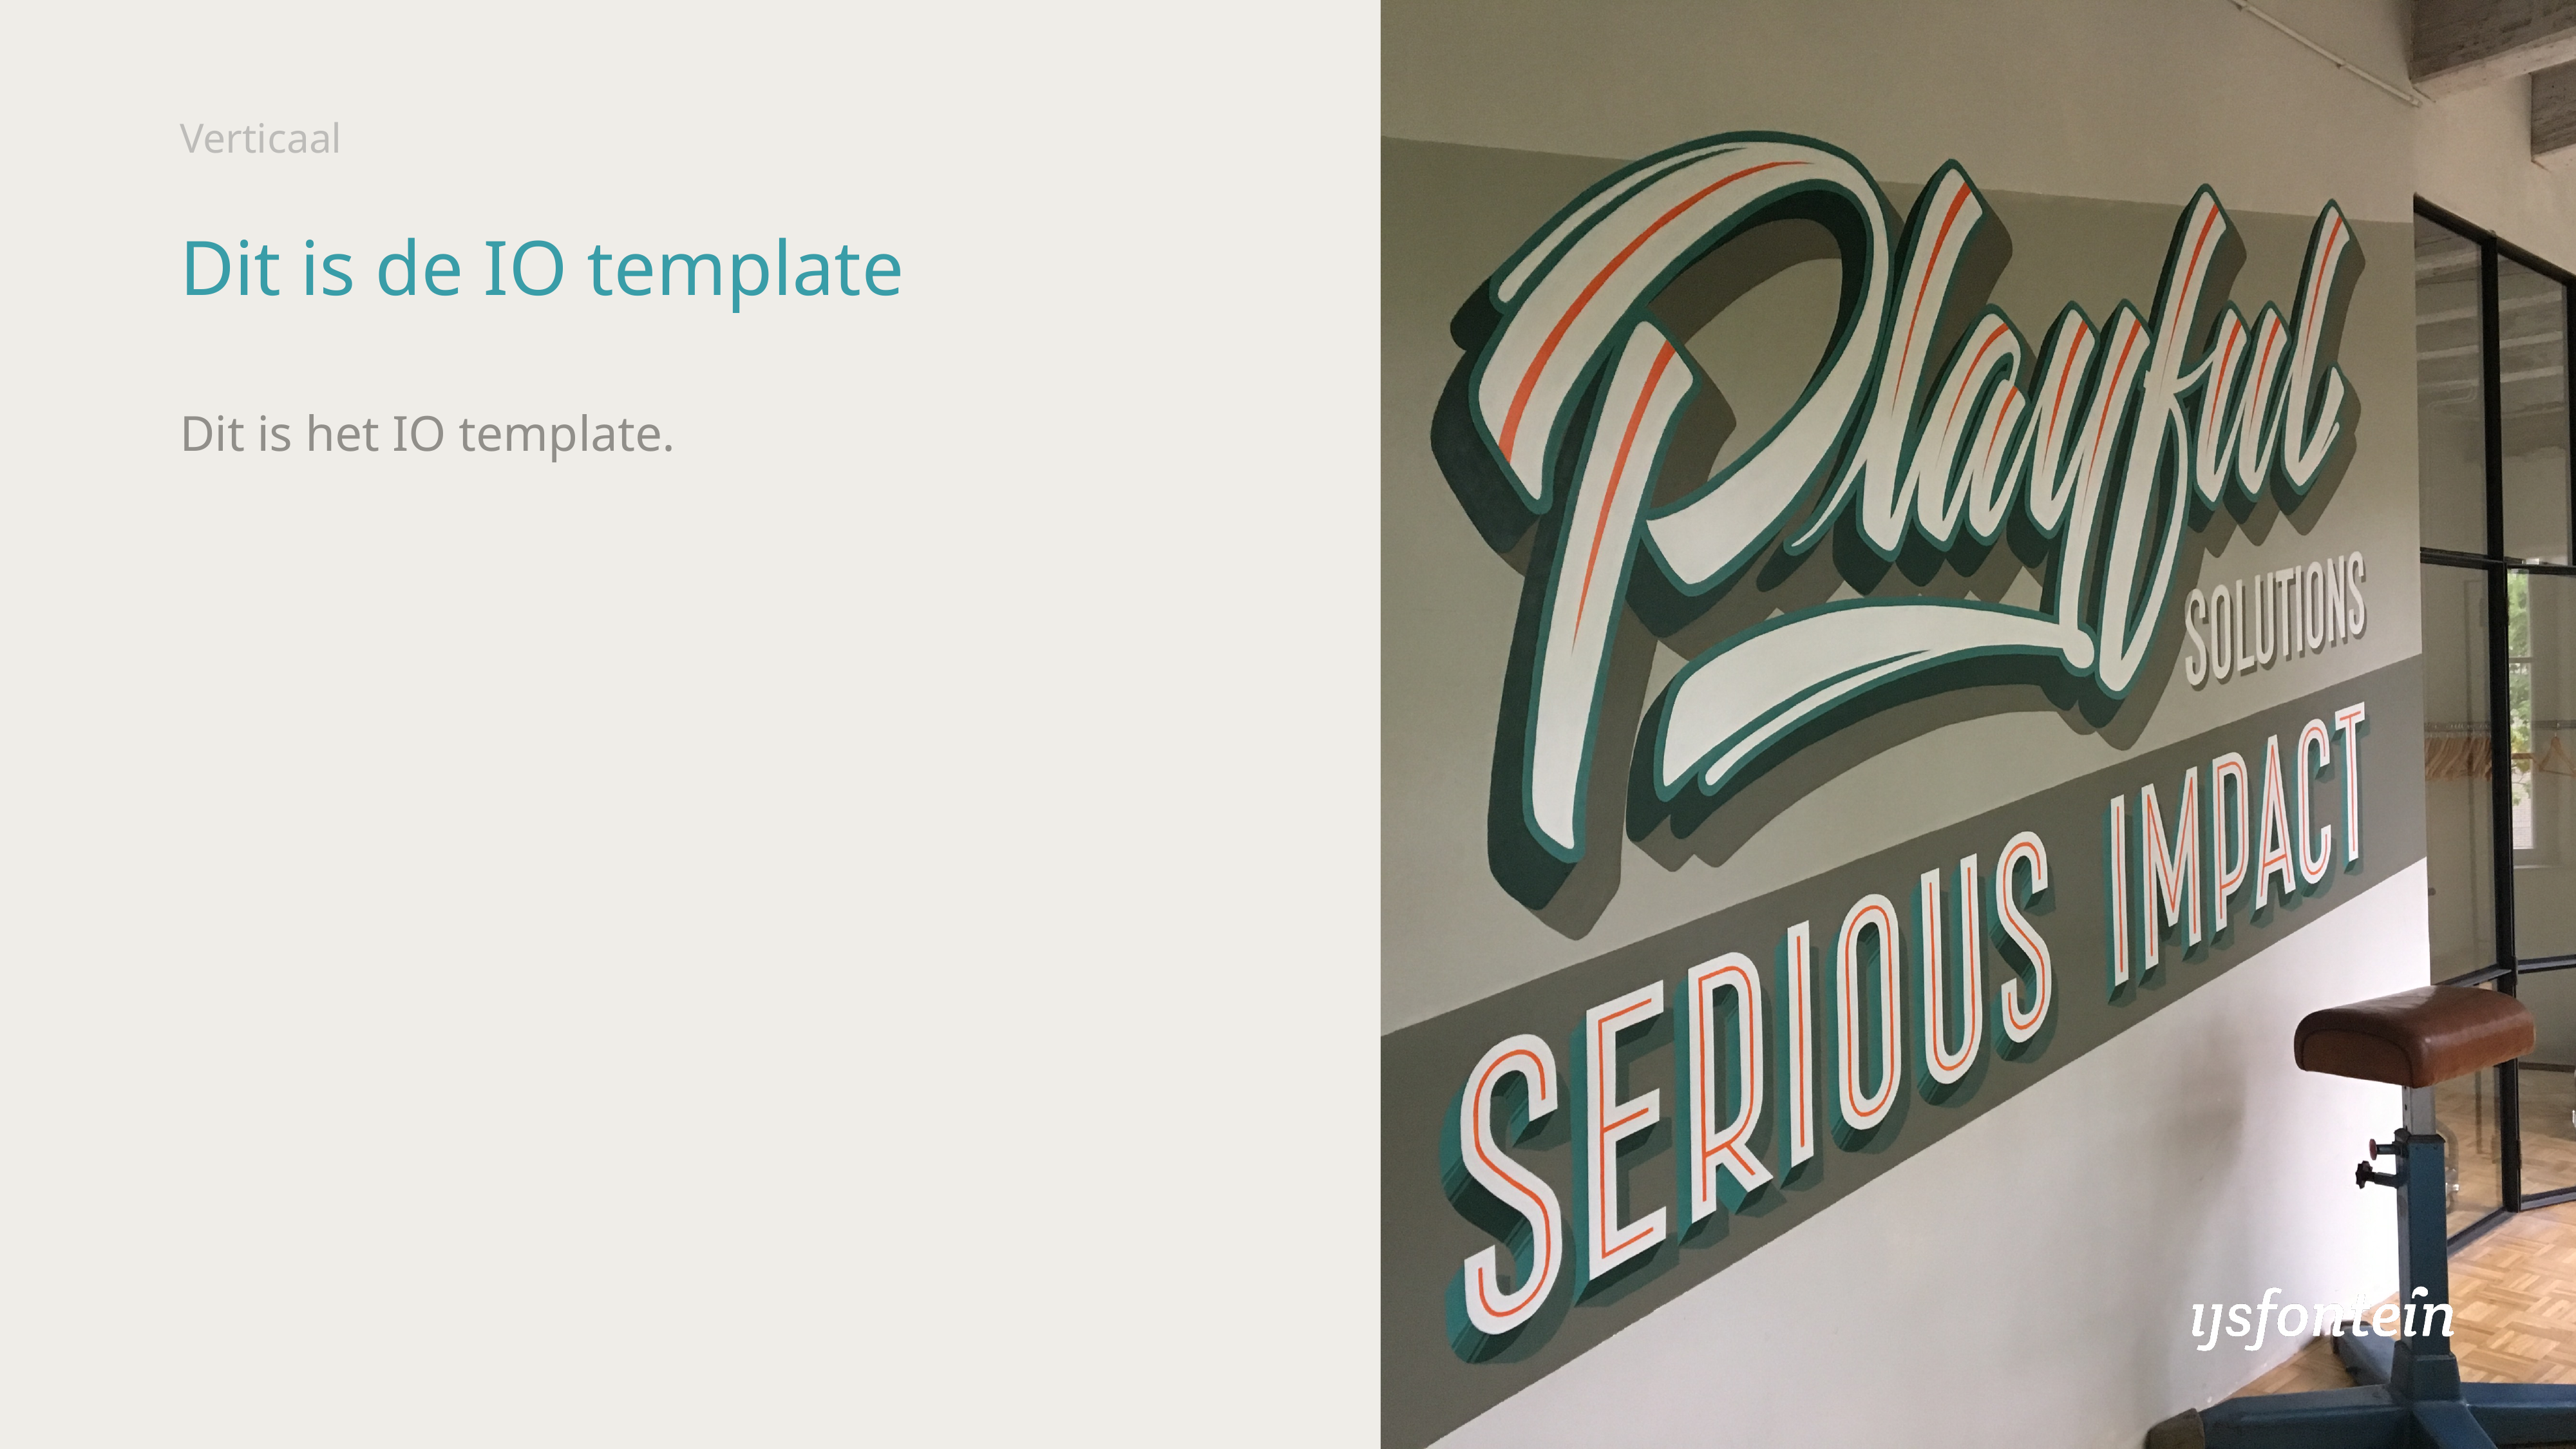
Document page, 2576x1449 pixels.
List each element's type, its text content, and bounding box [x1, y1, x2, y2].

text_box Verticaal [174, 107, 1329, 167]
picture [1380, 0, 2576, 1449]
text_box Dit is de IO template Dit is het IO template. [174, 214, 1329, 466]
